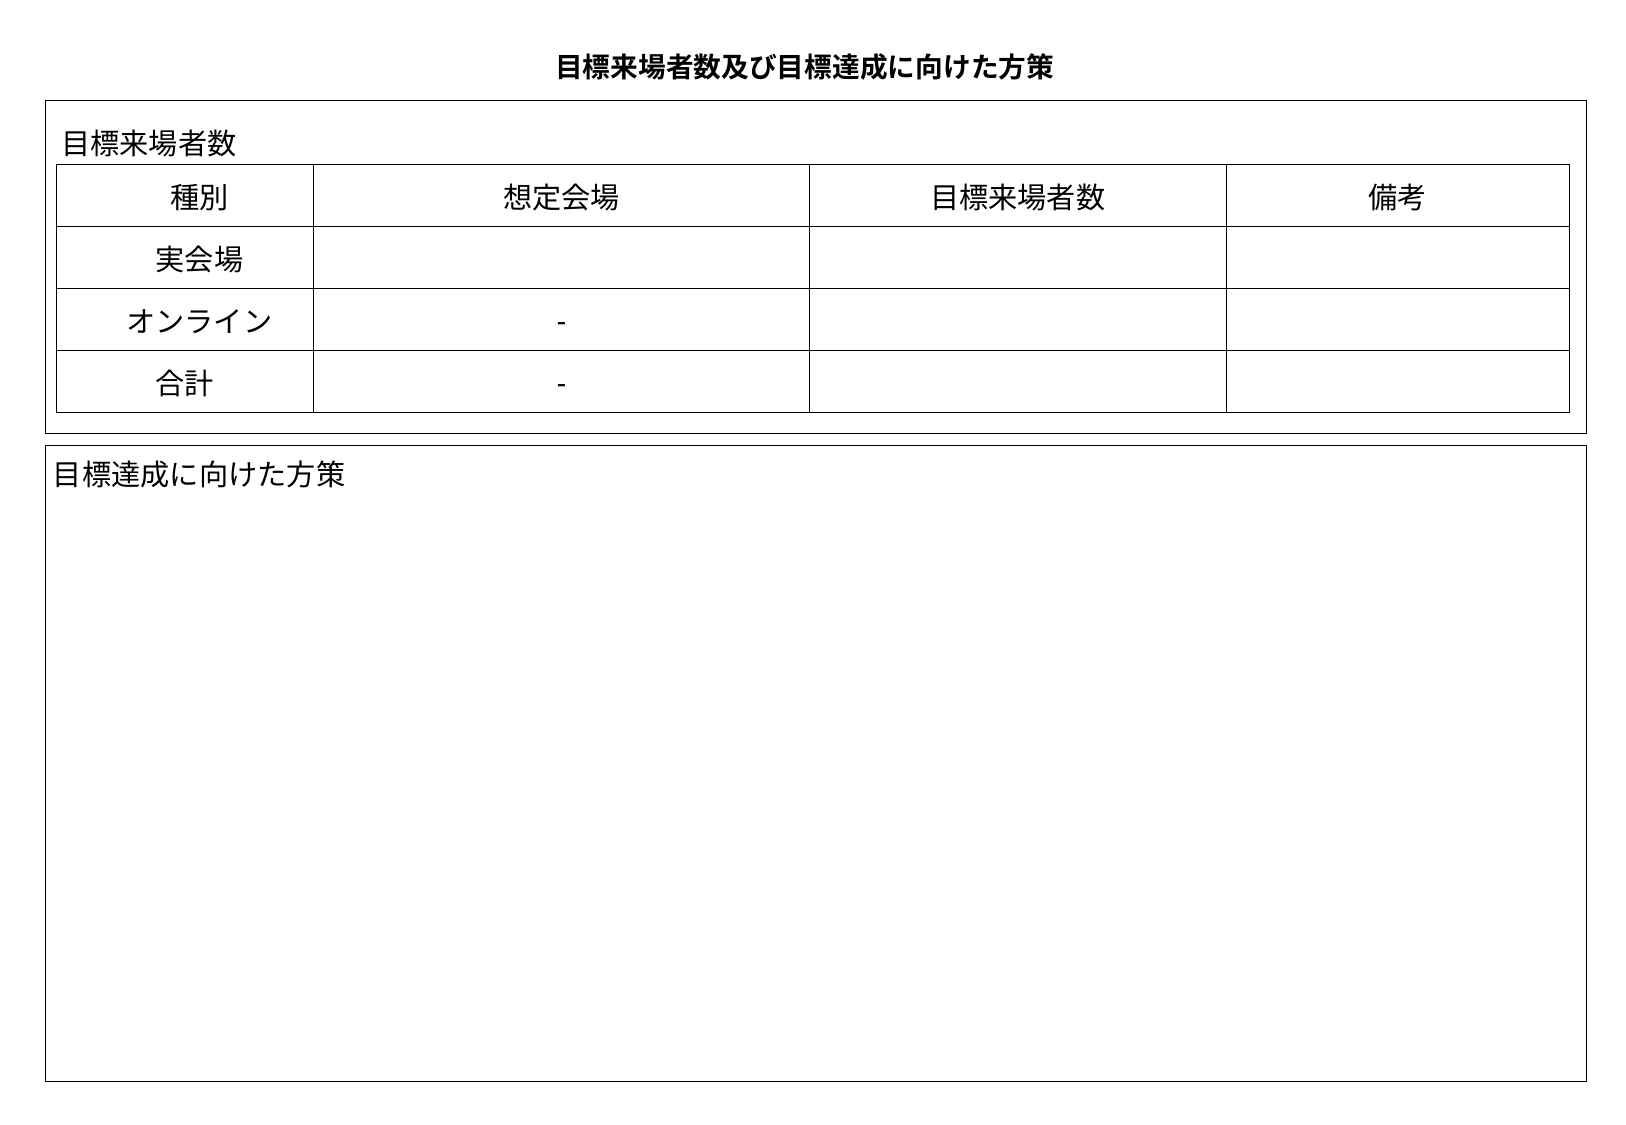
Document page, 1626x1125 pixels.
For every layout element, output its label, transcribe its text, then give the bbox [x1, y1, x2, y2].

subtitle 目標来場者数及び目標達成に向けた方策 [531, 44, 1079, 93]
table_cell [1227, 289, 1569, 350]
table_header 種別 [57, 165, 313, 226]
table_cell 実会場 [57, 227, 313, 288]
text_box 目標達成に向けた方策 [38, 445, 361, 499]
table_cell [810, 289, 1226, 350]
table_cell - [314, 289, 809, 350]
table_cell オンライン [57, 289, 313, 350]
table_cell [810, 227, 1226, 288]
table_header 備考 [1227, 165, 1569, 226]
table_cell [810, 351, 1226, 412]
table_cell 合計 [57, 351, 313, 412]
text_box [45, 99, 1588, 435]
table_cell [314, 227, 809, 288]
table_header 想定会場 [314, 165, 809, 226]
table_cell [1227, 351, 1569, 412]
table_header 目標来場者数 [810, 165, 1226, 226]
text_box [45, 444, 1588, 1082]
table_cell [1227, 227, 1569, 288]
text_box 目標来場者数 [46, 114, 252, 168]
table_cell - [314, 351, 809, 412]
